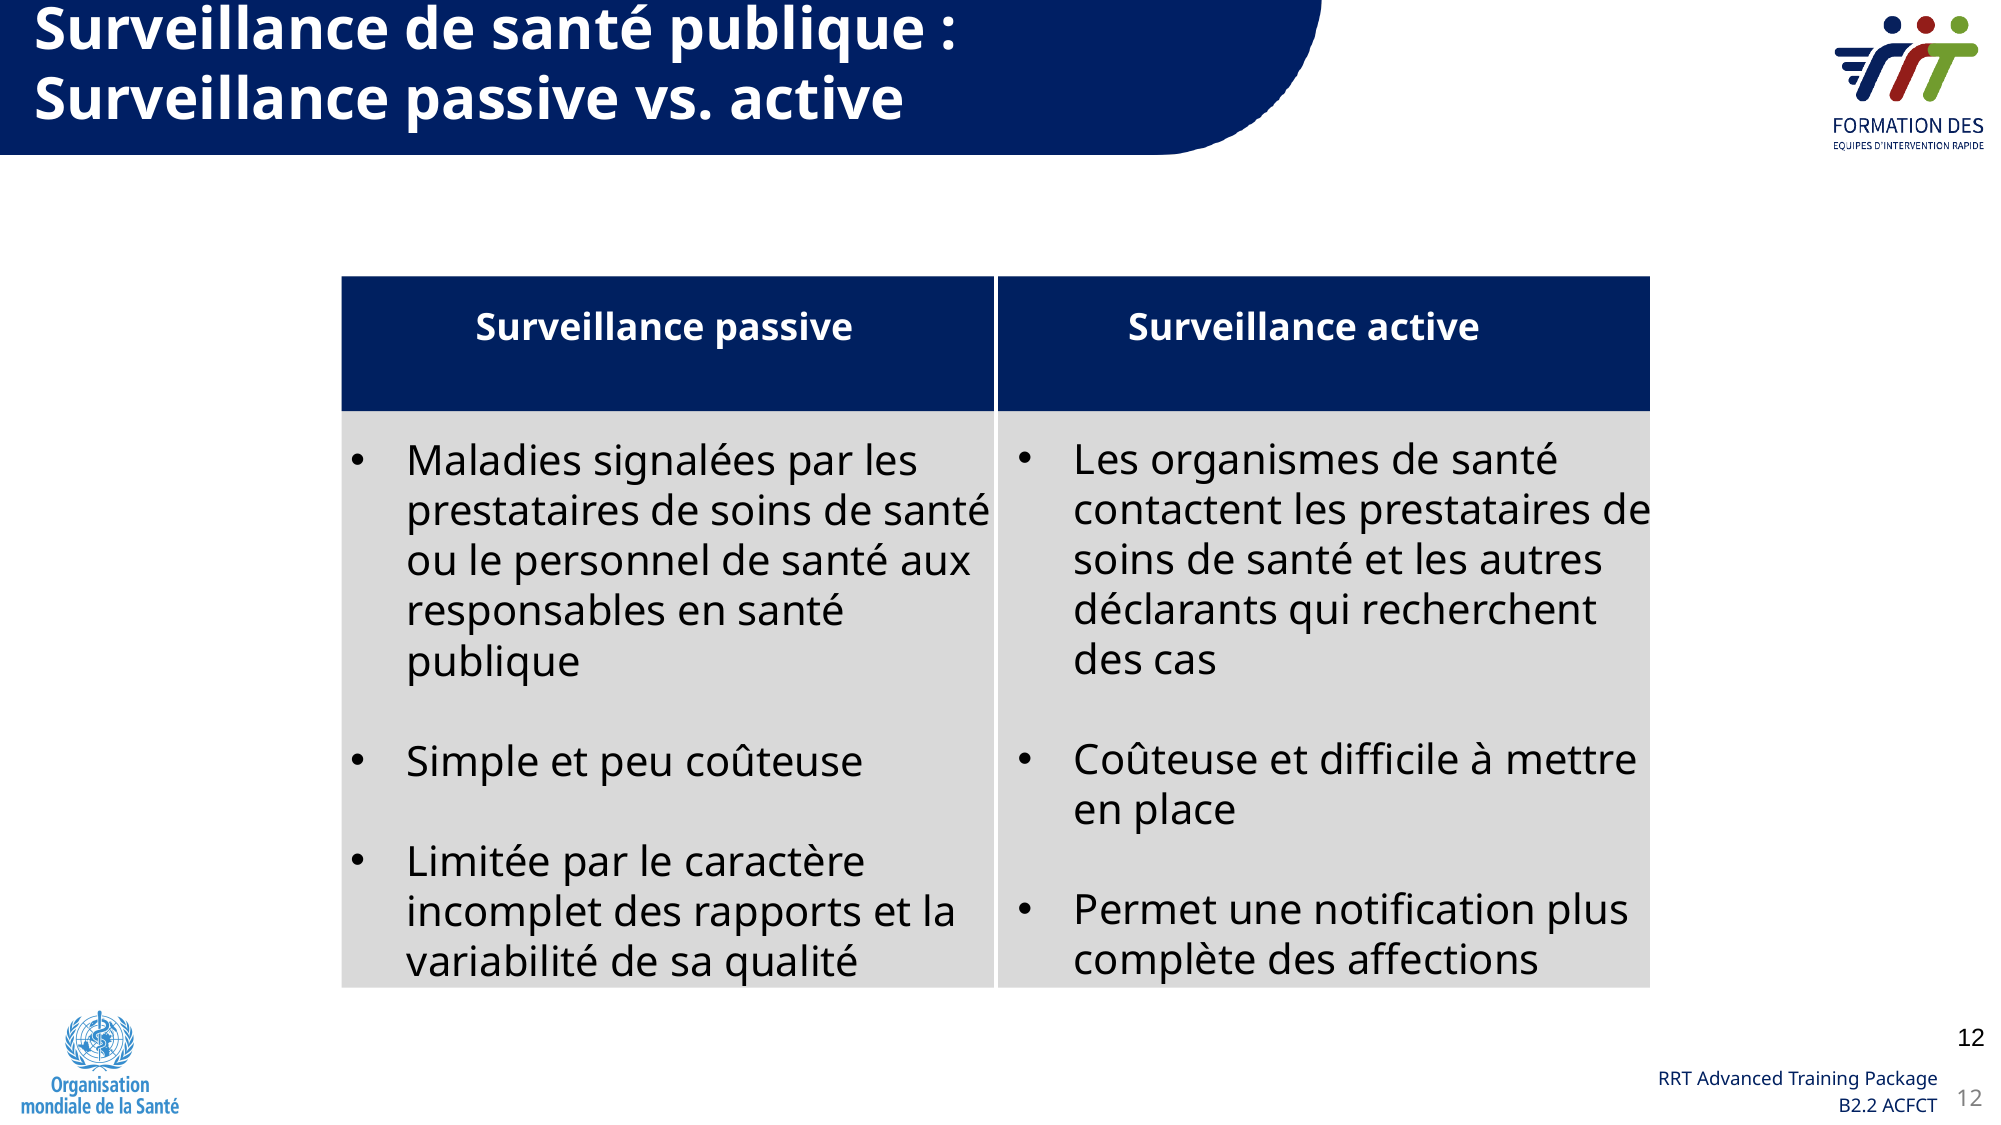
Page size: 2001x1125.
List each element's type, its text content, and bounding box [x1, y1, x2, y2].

picture [0, 0, 1322, 155]
text_box [340, 274, 1652, 426]
text_box Maladies signalées par les prestataires de soins de santé ou le personnel de santé aux responsables en santé publique Simple et peu coûteuse Limitée par le caractère incomplet des rapports et la variabilité de sa qualité [335, 426, 1011, 992]
text_box Surveillance active [1003, 295, 1606, 356]
text_box Surveillance passive [363, 295, 966, 356]
text_box Surveillance de santé publique : Surveillance passive vs. active [19, 0, 1201, 139]
text_box Les organismes de santé contactent les prestataires de soins de santé et les autres déclarants qui recherchent des cas Coûteuse et difficile à mettre en place Permet une notification plus complète des affections [1002, 425, 1675, 991]
picture [20, 1009, 180, 1115]
text_box [341, 276, 994, 412]
slide_number 12 [1650, 1014, 2000, 1093]
picture [1833, 15, 1984, 151]
text_box [998, 276, 1650, 412]
